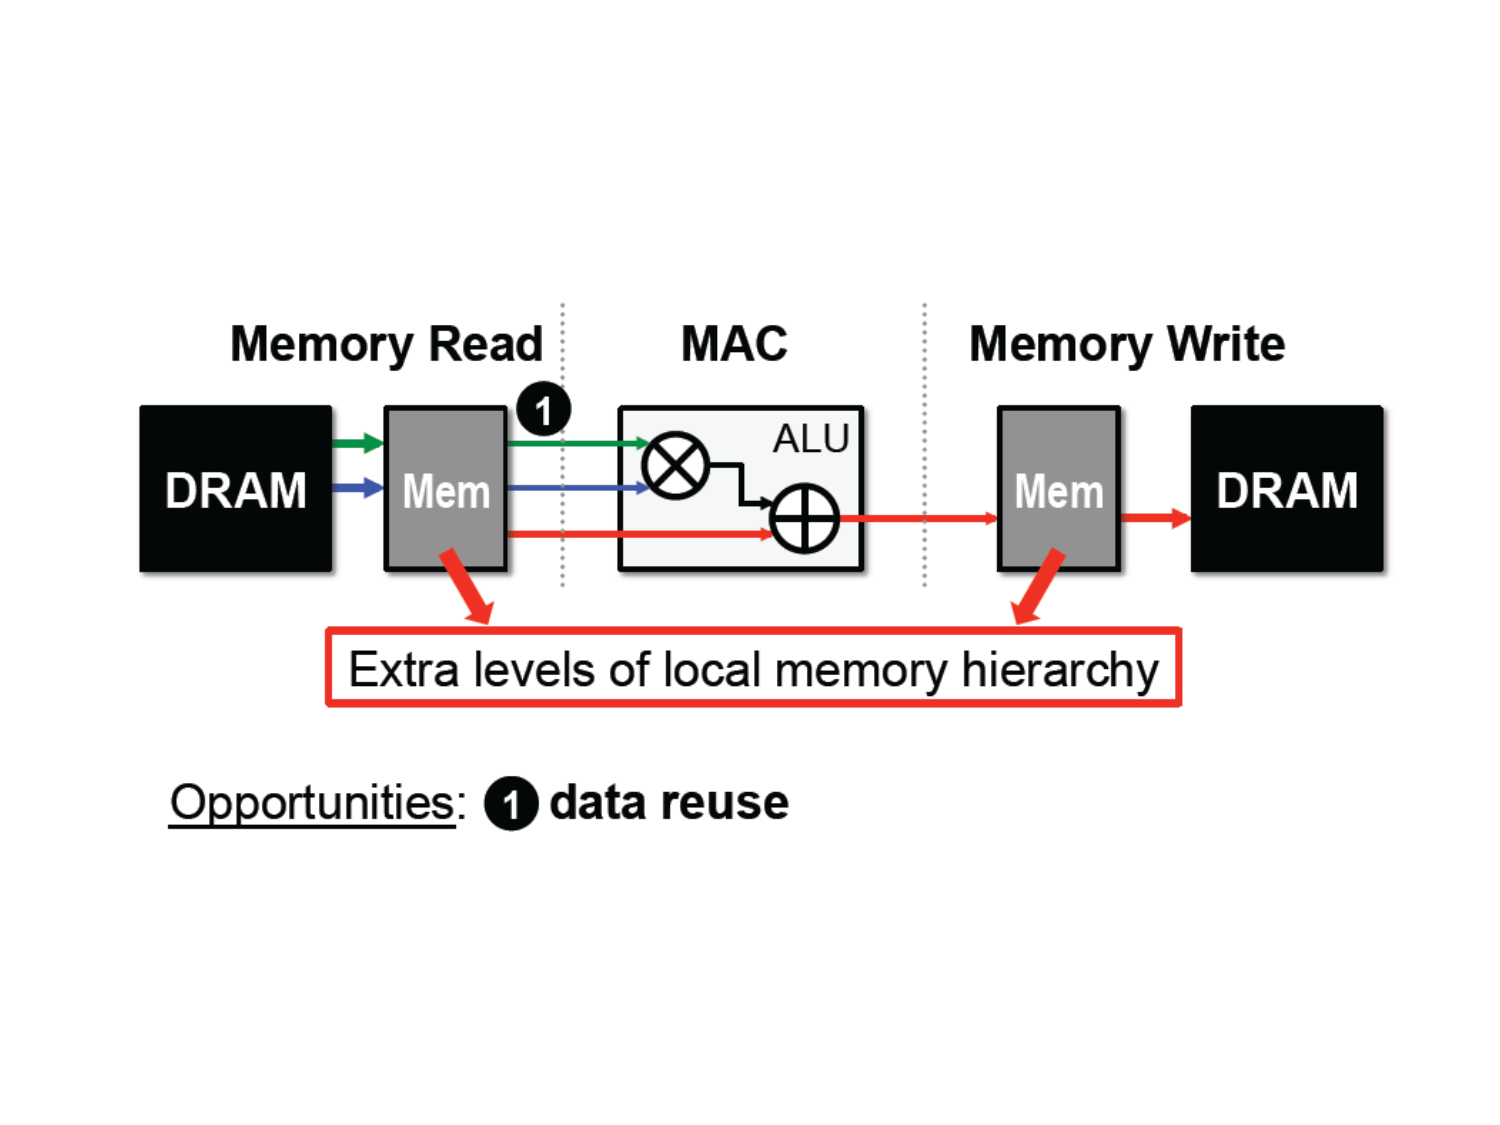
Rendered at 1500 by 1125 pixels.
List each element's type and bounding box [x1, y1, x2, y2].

picture [83, 274, 1417, 851]
